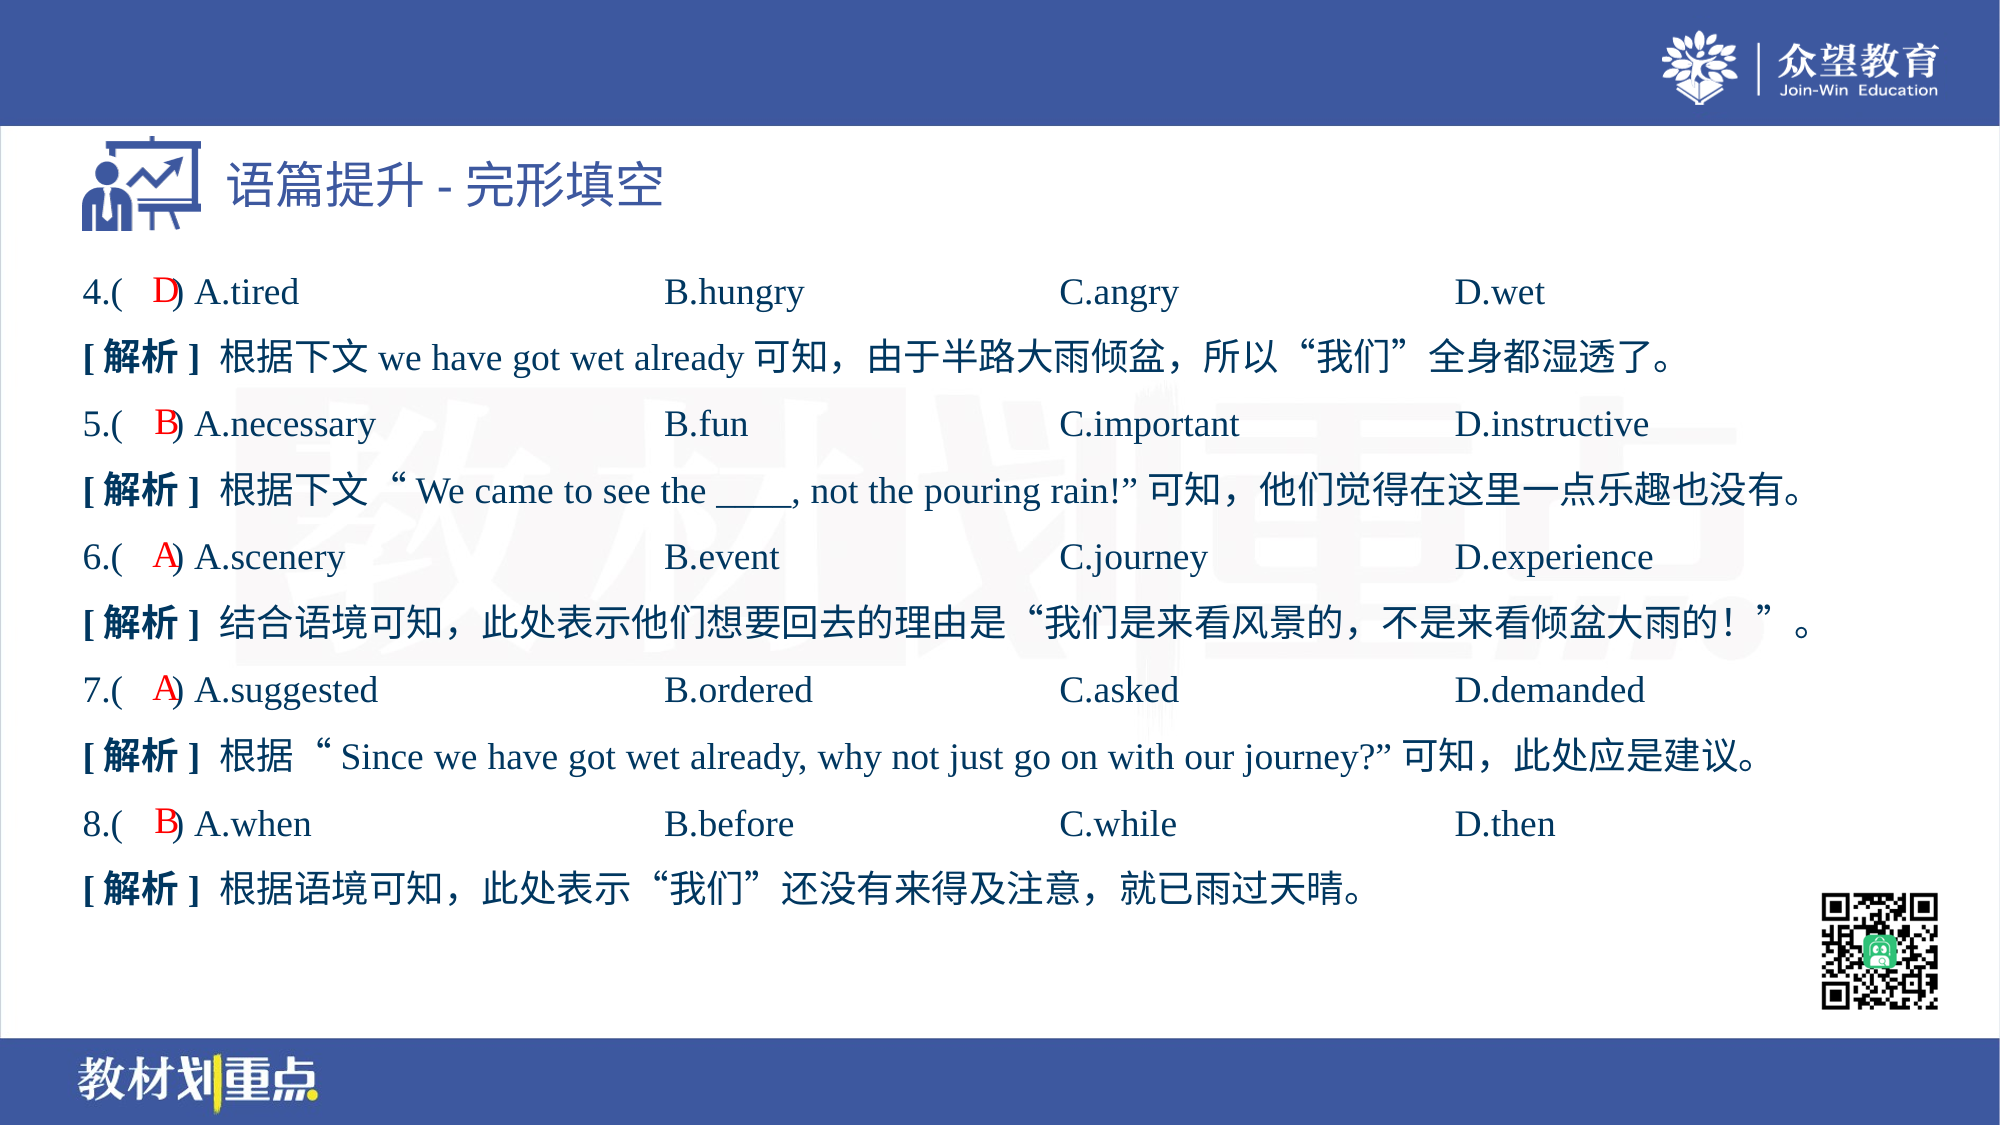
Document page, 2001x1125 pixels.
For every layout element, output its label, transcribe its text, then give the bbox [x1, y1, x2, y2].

text_box [解析] 根据语境可知，此处表示“我们”还没有来得及注意，就已雨过天晴。 [82, 845, 1817, 904]
text_box [解析] 根据下文“We came to see the ____, not the pouring rain!”可知，他们觉得在这里一点乐趣也没有。 [82, 446, 1864, 504]
text_box D [138, 245, 193, 304]
text_box 5.( ) A.necessary B.fun C.important D.instructive [82, 379, 1817, 438]
text_box 4.( ) A.tired B.hungry C.angry D.wet [82, 247, 1817, 306]
text_box 7.( ) A.suggested B.ordered C.asked D.demanded [82, 645, 1817, 704]
text_box B [140, 776, 193, 835]
text_box [解析] 根据下文we have got wet already可知，由于半路大雨倾盆，所以“我们”全身都湿透了。 [82, 313, 1817, 371]
text_box 8.( ) A.when B.before C.while D.then [82, 778, 1817, 837]
text_box [解析] 根据“Since we have got wet already, why not just go on with our journey?”可知，此处应是建议。 [82, 712, 1854, 770]
text_box A [138, 510, 193, 569]
text_box [解析] 结合语境可知，此处表示他们想要回去的理由是“我们是来看风景的，不是来看倾盆大雨的！”。 [82, 579, 1817, 637]
text_box 6.( ) A.scenery B.event C.journey D.experience [82, 512, 1817, 571]
text_box A [138, 643, 193, 702]
picture [0, 0, 2000, 1125]
text_box B [140, 377, 193, 436]
